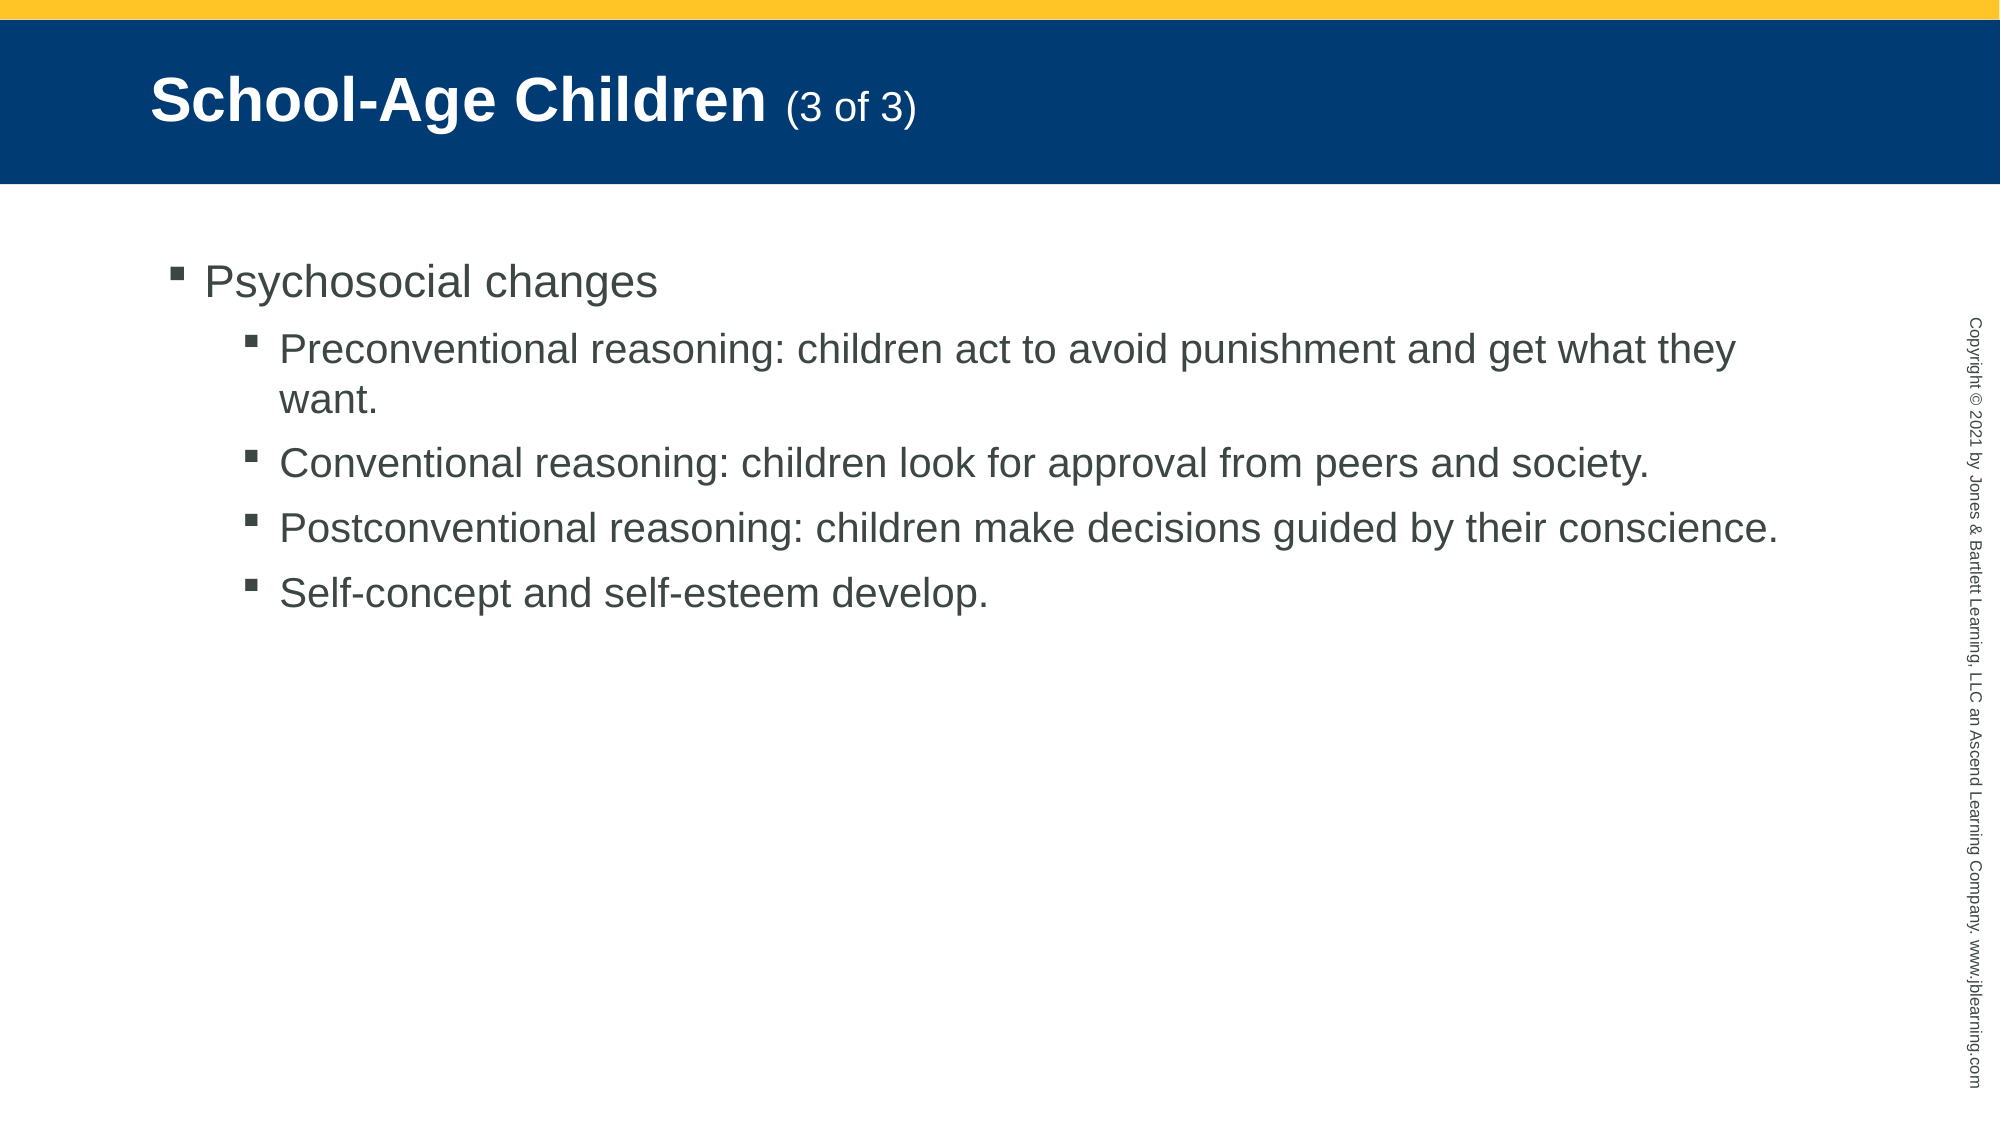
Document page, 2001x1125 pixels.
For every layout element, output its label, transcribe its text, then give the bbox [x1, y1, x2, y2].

list Psychosocial changes Preconventional reasoning: children act to avoid punishment and get what they want. Conventional reasoning: children look for approval from peers and society. Postconventional reasoning: children make decisions guided by their conscience. Self-concept and self-esteem develop. [151, 244, 1840, 1016]
title School-Age Children (3 of 3) [0, 19, 2000, 185]
